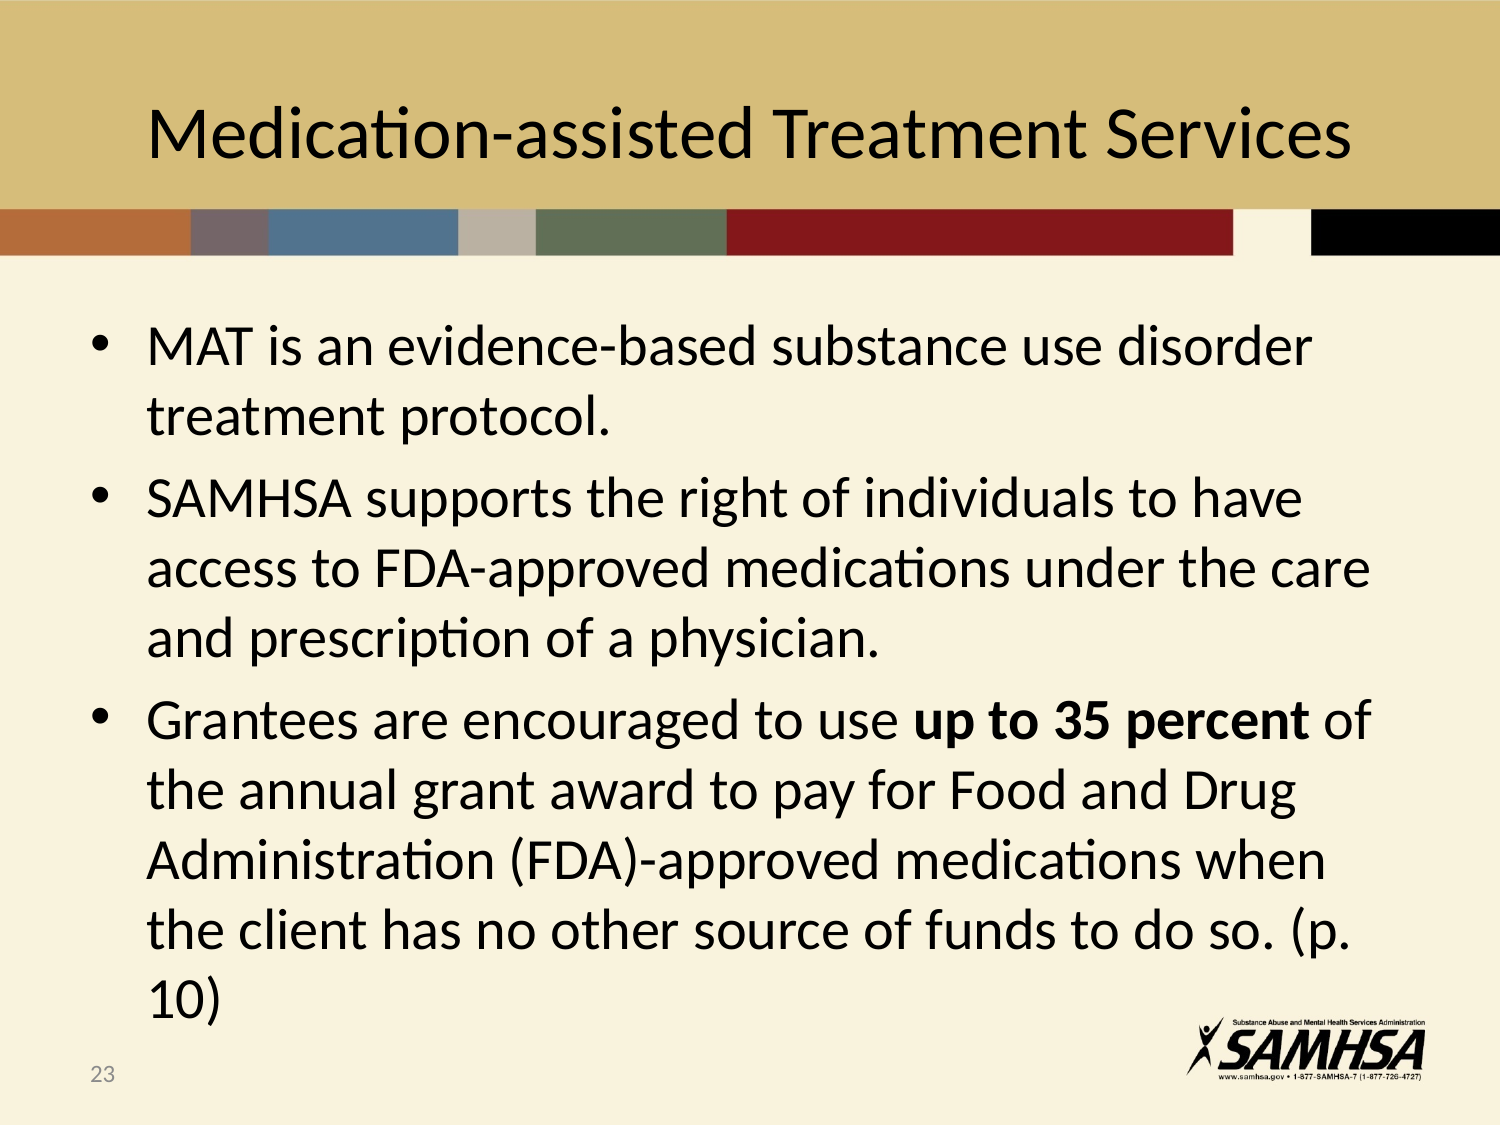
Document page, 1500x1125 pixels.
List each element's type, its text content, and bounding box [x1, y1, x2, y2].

picture [0, 0, 1500, 1125]
list MAT is an evidence-based substance use disorder treatment protocol. SAMHSA supports the right of individuals to have access to FDA-approved medications under the care and prescription of a physician. Grantees are encouraged to use up to 35 percent of the annual grant award to pay for Food and Drug Administration (FDA)-approved medications when the client has no other source of funds to do so. (p. 10) [74, 299, 1426, 1006]
title Medication-assisted Treatment Services [74, 44, 1426, 213]
slide_number 23 [75, 1042, 425, 1103]
